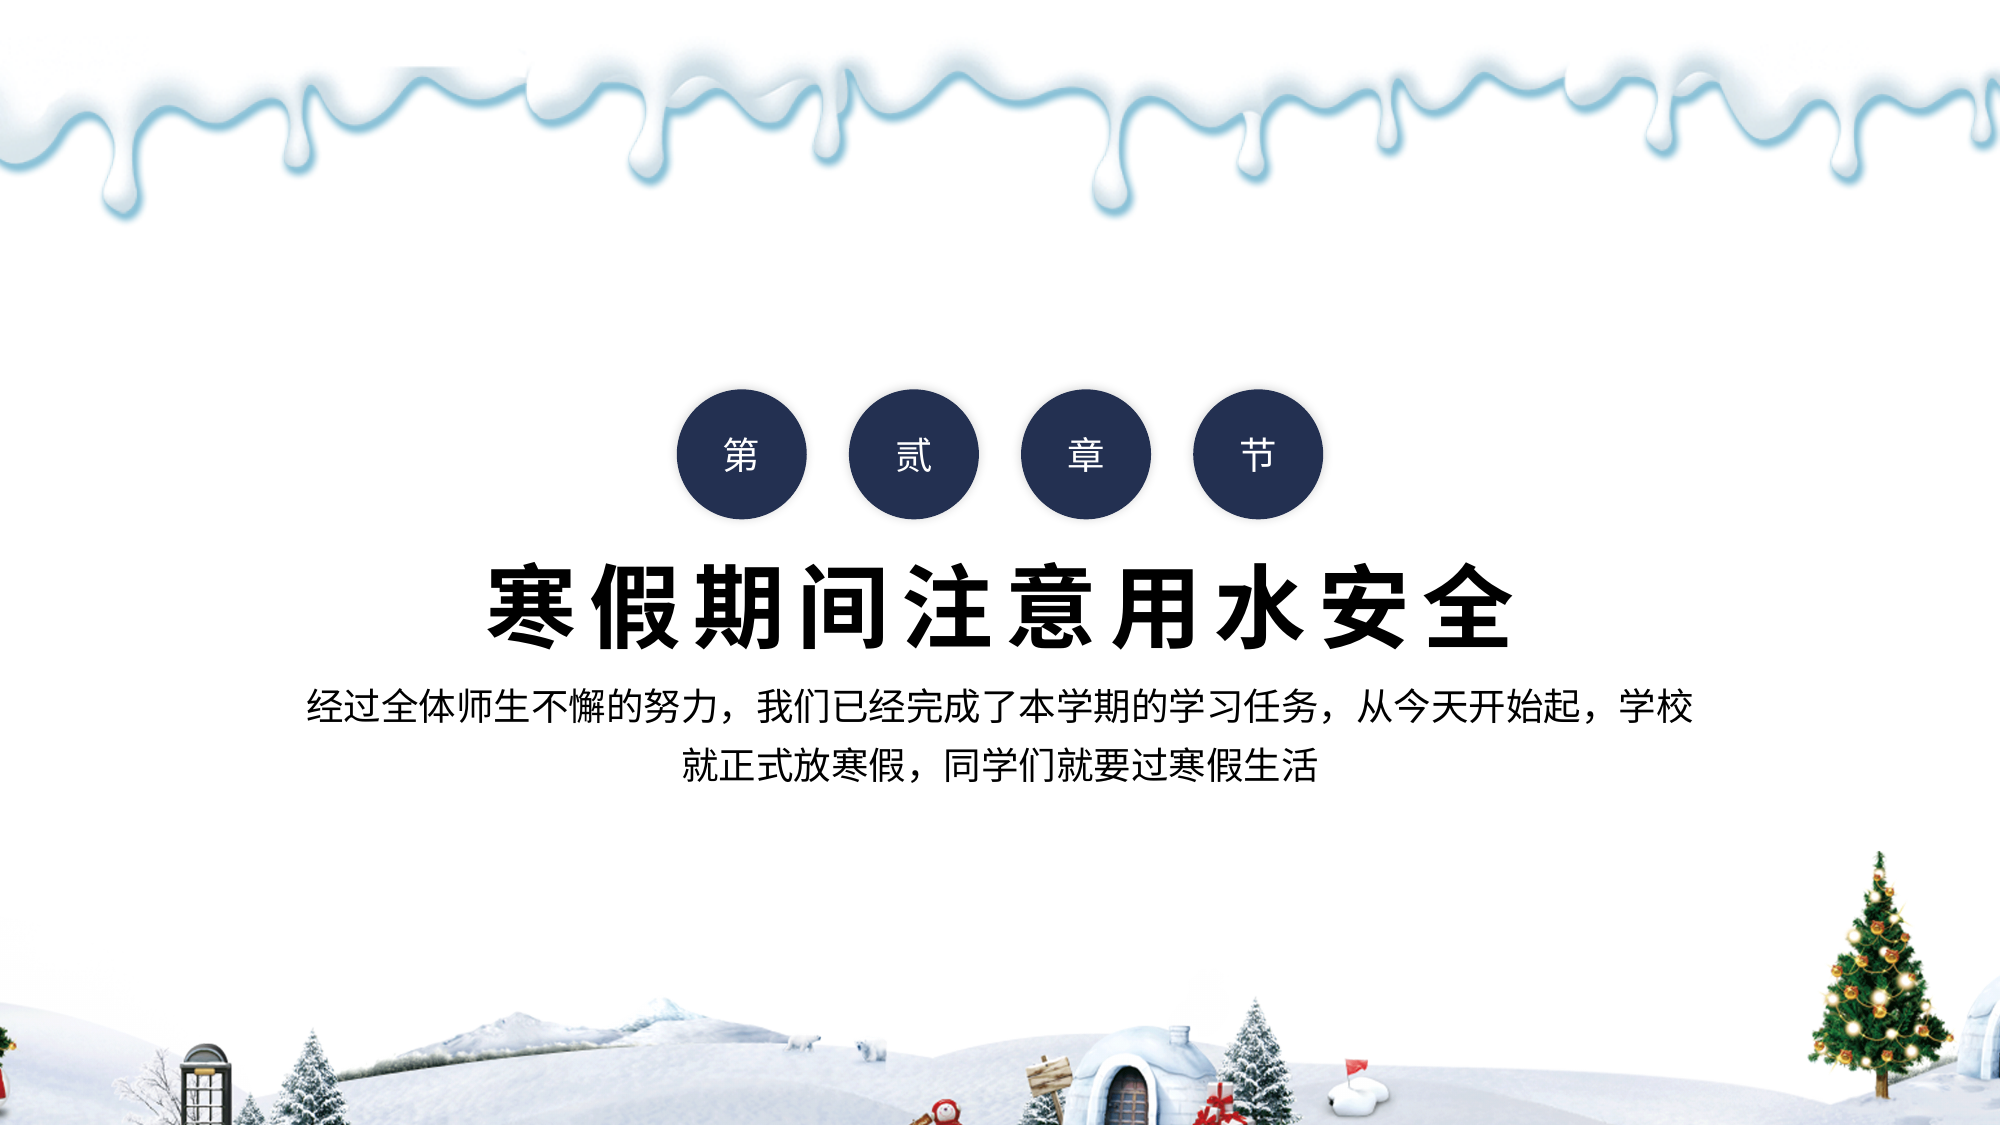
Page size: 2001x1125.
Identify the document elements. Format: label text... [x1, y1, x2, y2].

text_box 经过全体师生不懈的努力，我们已经完成了本学期的学习任务，从今天开始起，学校就正式放寒假，同学们就要过寒假生活 [279, 662, 1721, 794]
picture [0, 0, 2000, 257]
text_box 节 [1192, 388, 1325, 521]
text_box 第 [675, 388, 808, 521]
text_box 贰 [847, 388, 980, 521]
picture [0, 804, 2000, 1125]
text_box 章 [1020, 388, 1153, 521]
text_box 寒假期间注意用水安全 [448, 542, 1552, 662]
